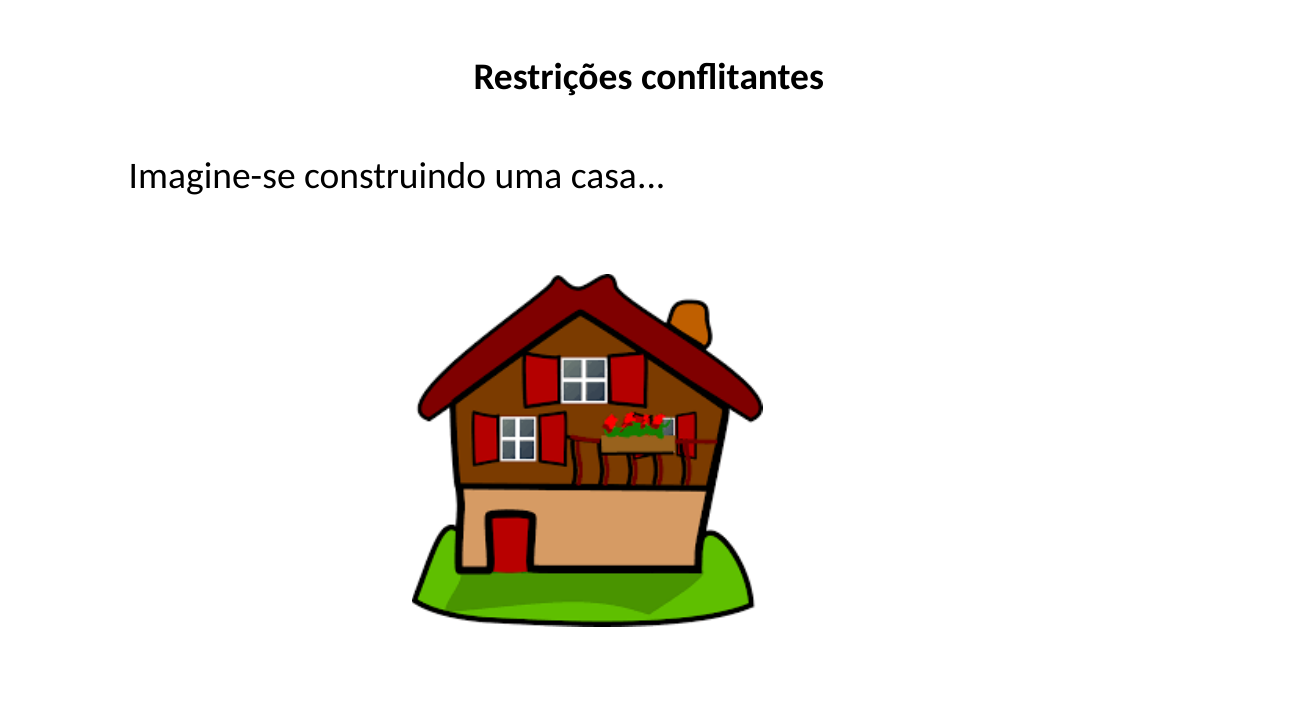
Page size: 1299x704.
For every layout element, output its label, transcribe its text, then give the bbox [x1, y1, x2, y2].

text_box Imagine-se construindo uma casa... [117, 145, 1181, 559]
text_box Restrições conflitantes [0, 44, 1299, 106]
picture [412, 274, 764, 627]
